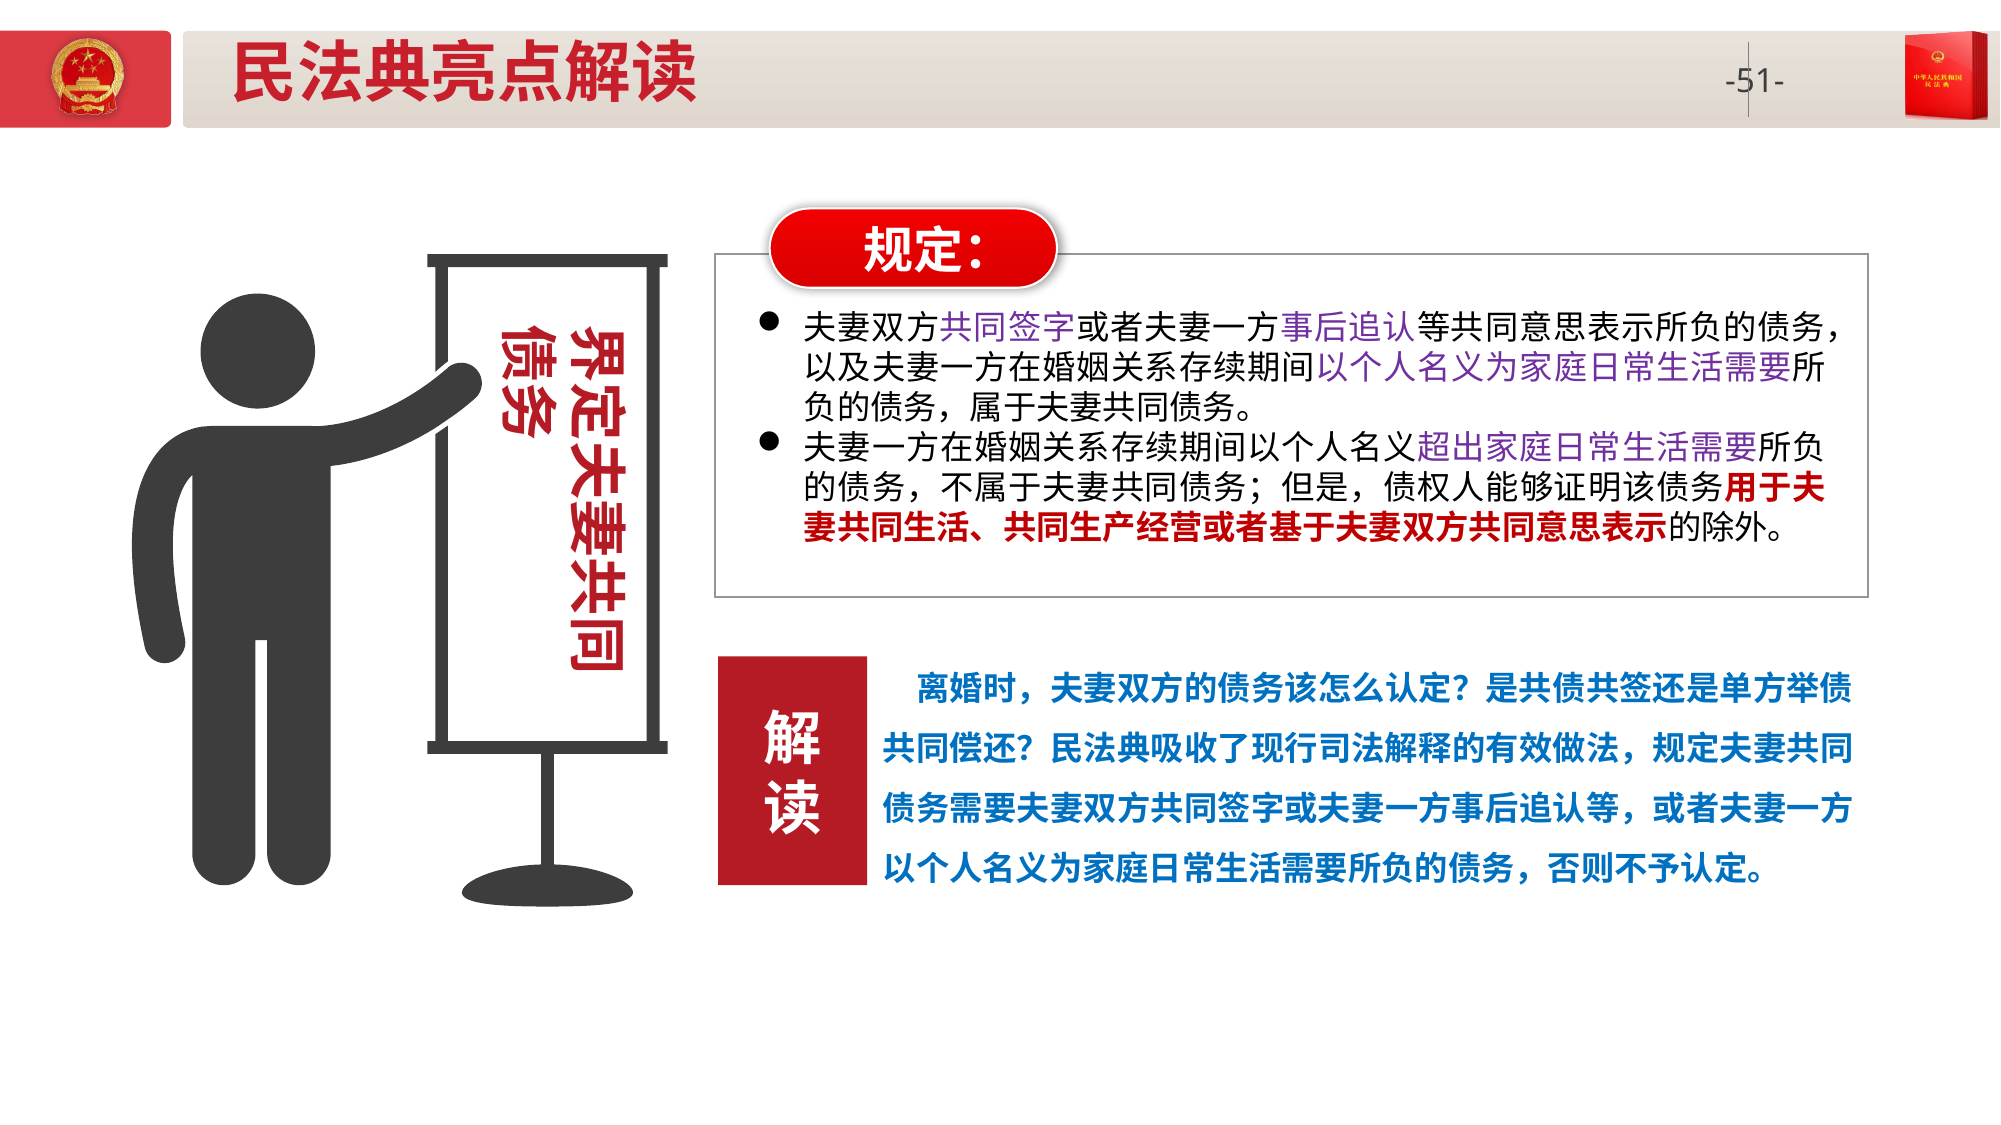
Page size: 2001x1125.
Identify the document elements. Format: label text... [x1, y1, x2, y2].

title 民法典亮点解读 [215, 36, 1749, 115]
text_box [131, 254, 668, 907]
picture [1865, 22, 2001, 120]
picture [44, 38, 127, 117]
text_box 规定： [769, 208, 1058, 288]
text_box 解 读 [717, 655, 868, 886]
text_box 夫妻双方共同签字或者夫妻一方事后追认等共同意思表示所负的债务，以及夫妻一方在婚姻关系存续期间以个人名义为家庭日常生活需要所负的债务，属于夫妻共同债务。 夫妻一方在婚姻关系存续期间以个人名义超出家庭日常生活需要所负的债务，不属于夫妻共同债务；但是，债权人能够证明该债务用于夫妻共同生活、共同生产经营或者基于夫妻双方共同意思表示的除外。 [742, 298, 1841, 554]
text_box [714, 253, 1869, 598]
text_box 离婚时，夫妻双方的债务该怎么认定？是共债共签还是单方举债共同偿还？民法典吸收了现行司法解释的有效做法，规定夫妻共同债务需要夫妻双方共同签字或夫妻一方事后追认等，或者夫妻一方以个人名义为家庭日常生活需要所负的债务，否则不予认定。 [868, 639, 1868, 895]
